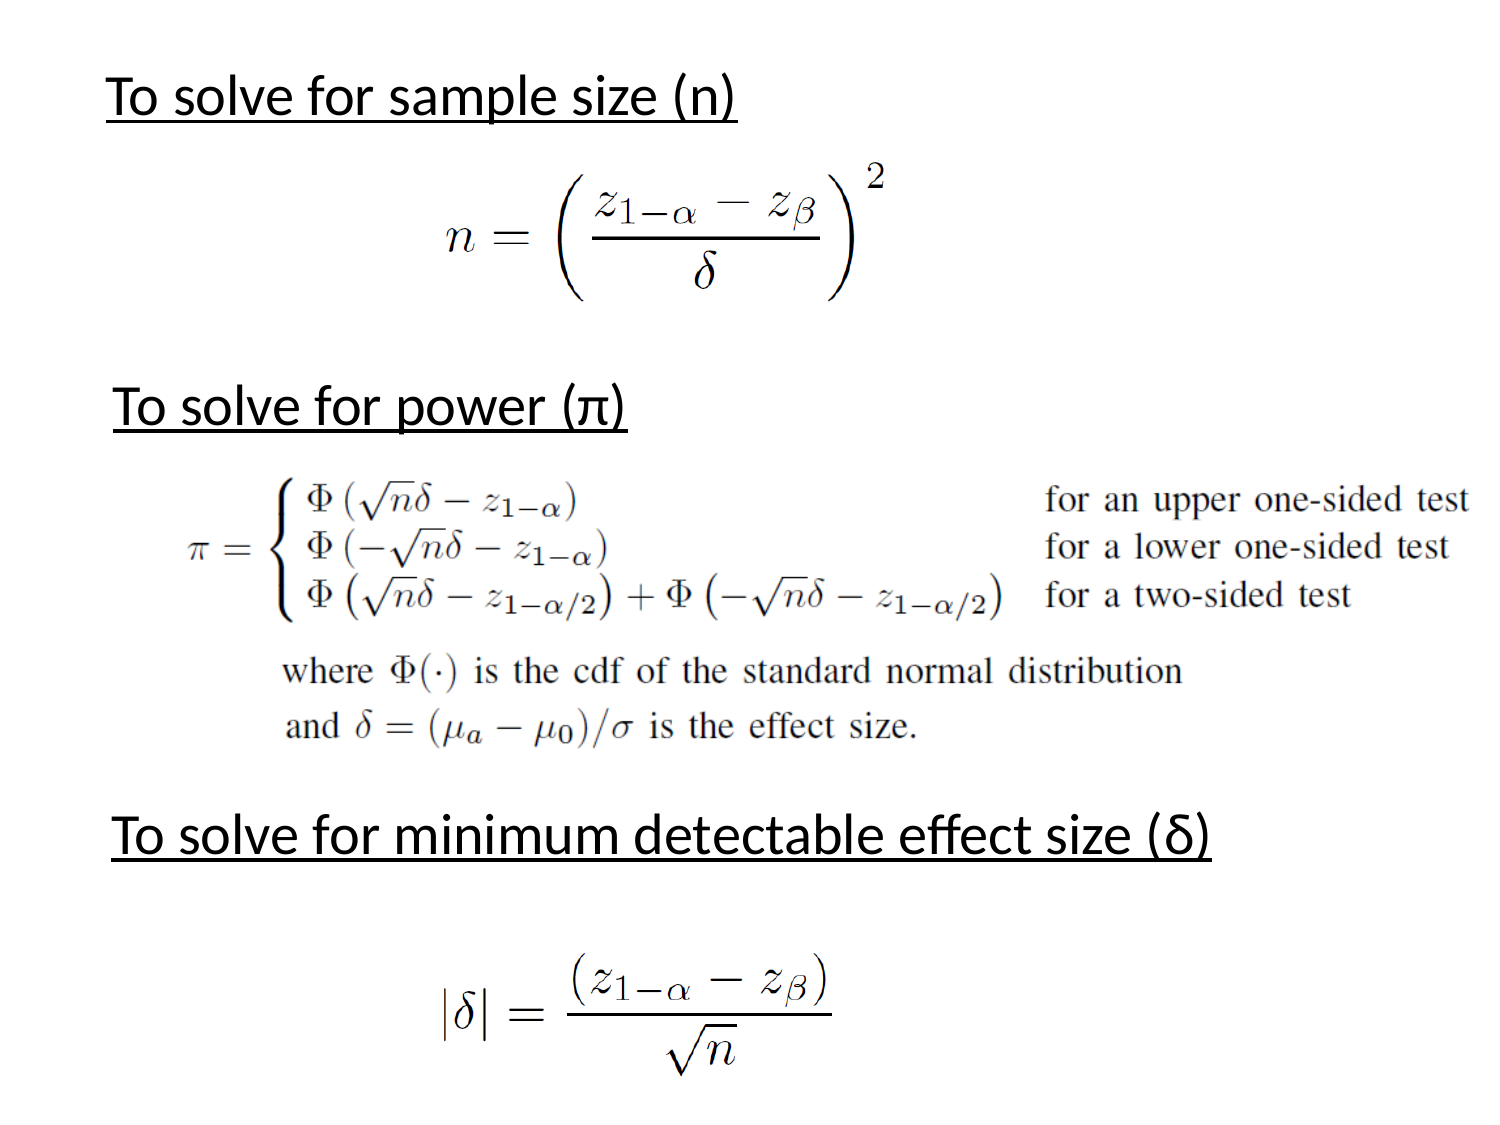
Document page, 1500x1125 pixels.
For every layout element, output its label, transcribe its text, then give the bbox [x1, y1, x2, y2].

text_box To solve for minimum detectable effect size (δ) [96, 789, 1228, 874]
text_box To solve for sample size (n) [91, 50, 753, 135]
text_box To solve for power (π) [97, 359, 643, 444]
picture [432, 147, 896, 321]
picture [182, 467, 1486, 754]
picture [432, 939, 847, 1085]
